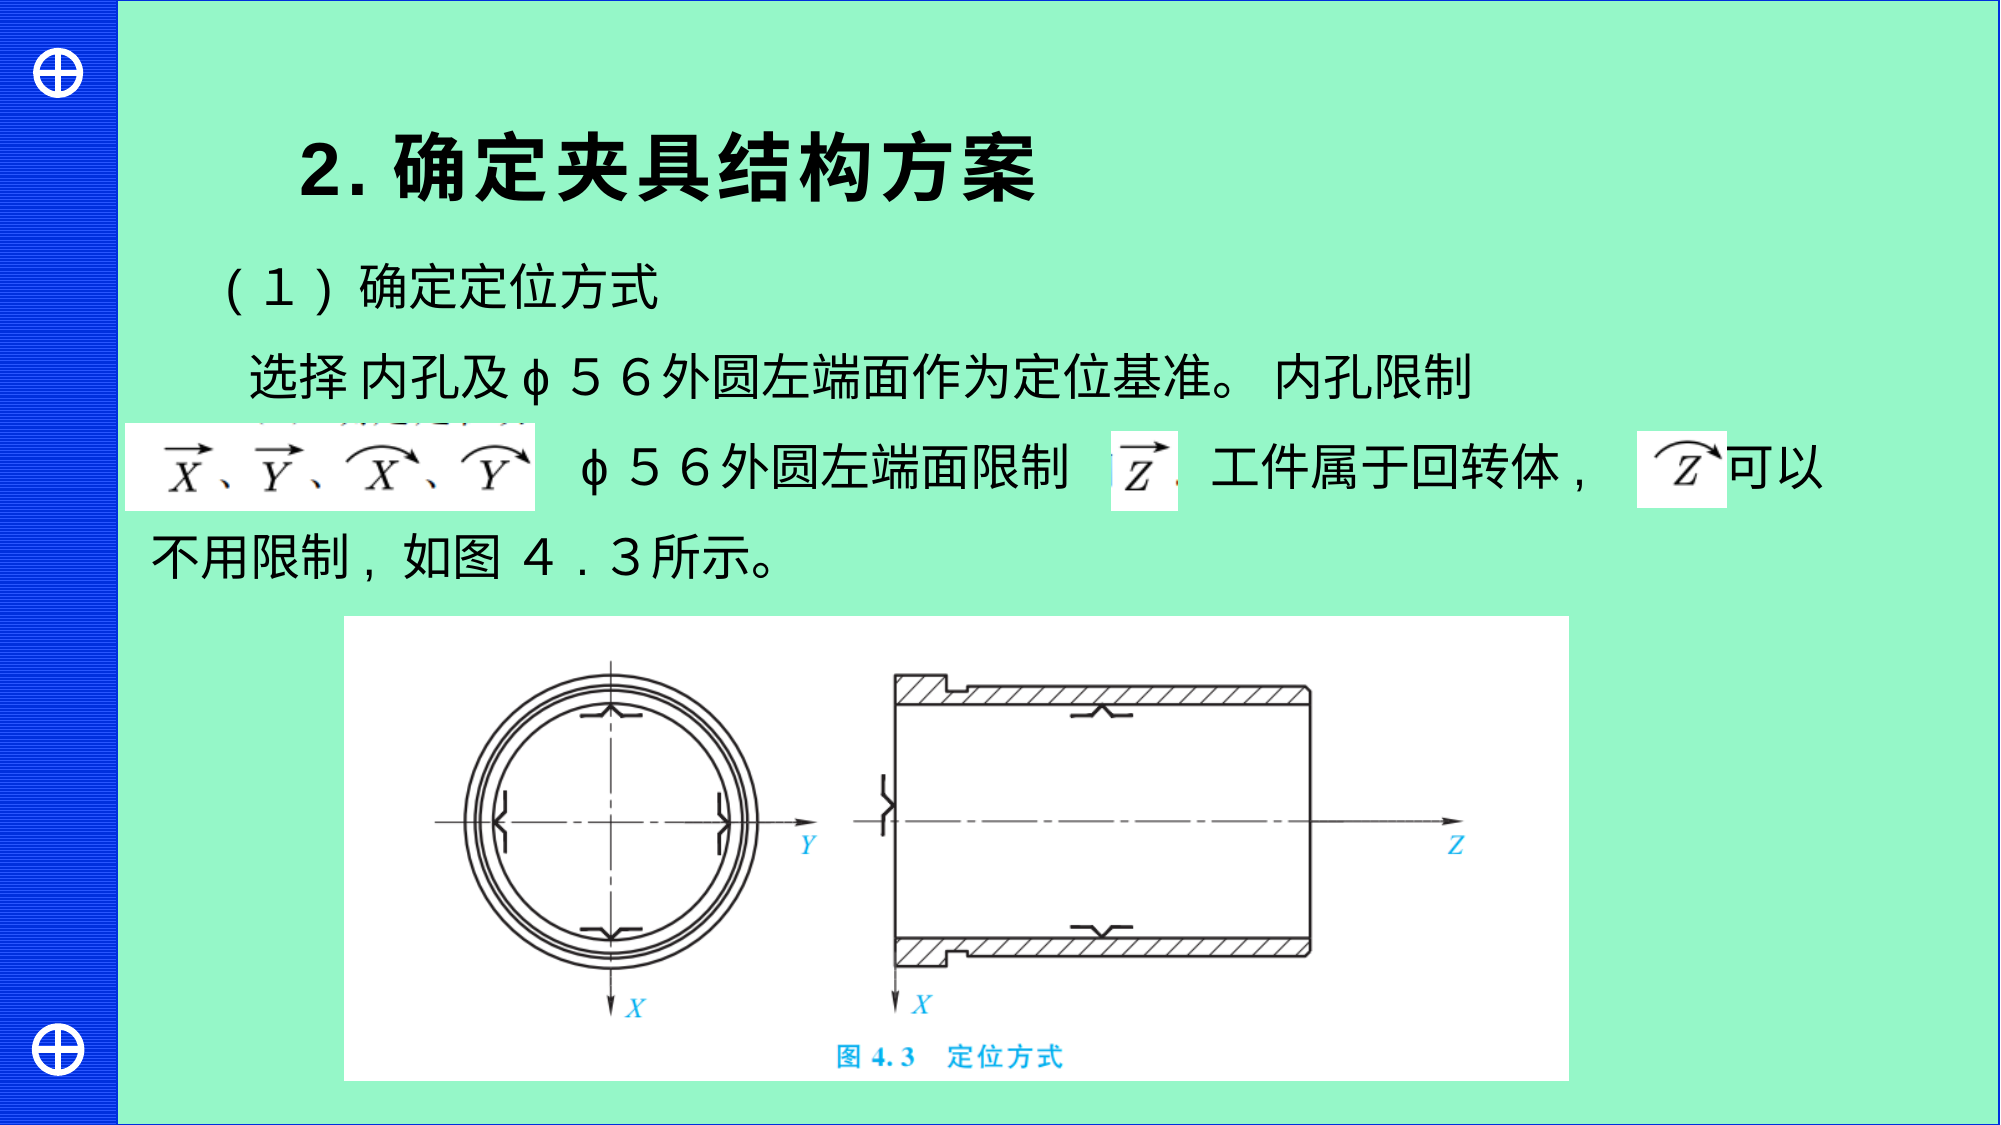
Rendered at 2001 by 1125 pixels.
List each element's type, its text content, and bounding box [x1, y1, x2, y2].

picture [125, 423, 535, 511]
picture [344, 616, 1569, 1081]
picture [1637, 431, 1727, 508]
text_box 2.确定夹具结构方案 [176, 96, 1465, 218]
picture [1111, 431, 1178, 511]
